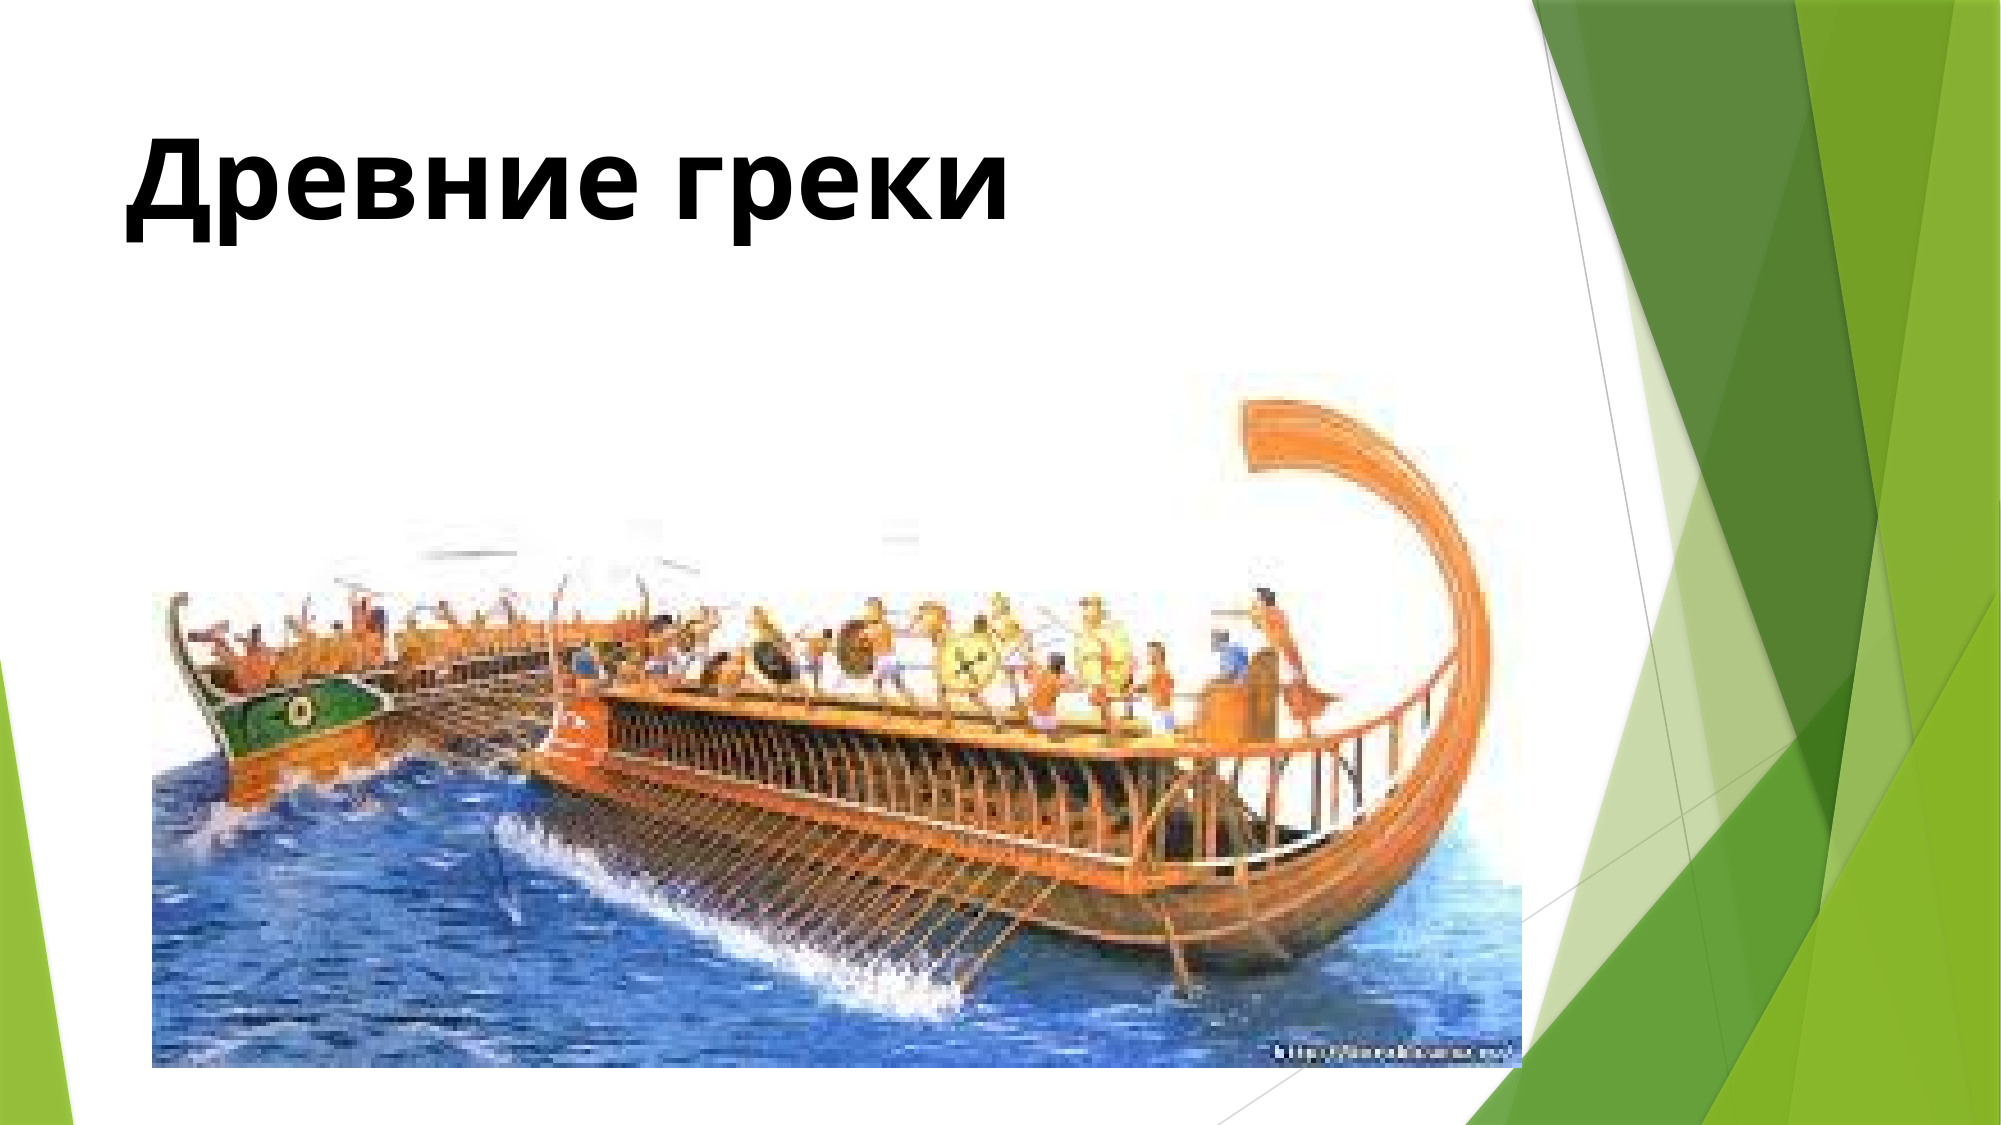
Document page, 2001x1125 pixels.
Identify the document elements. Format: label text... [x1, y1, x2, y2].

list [151, 300, 1522, 1069]
title Древние греки [111, 99, 1522, 317]
